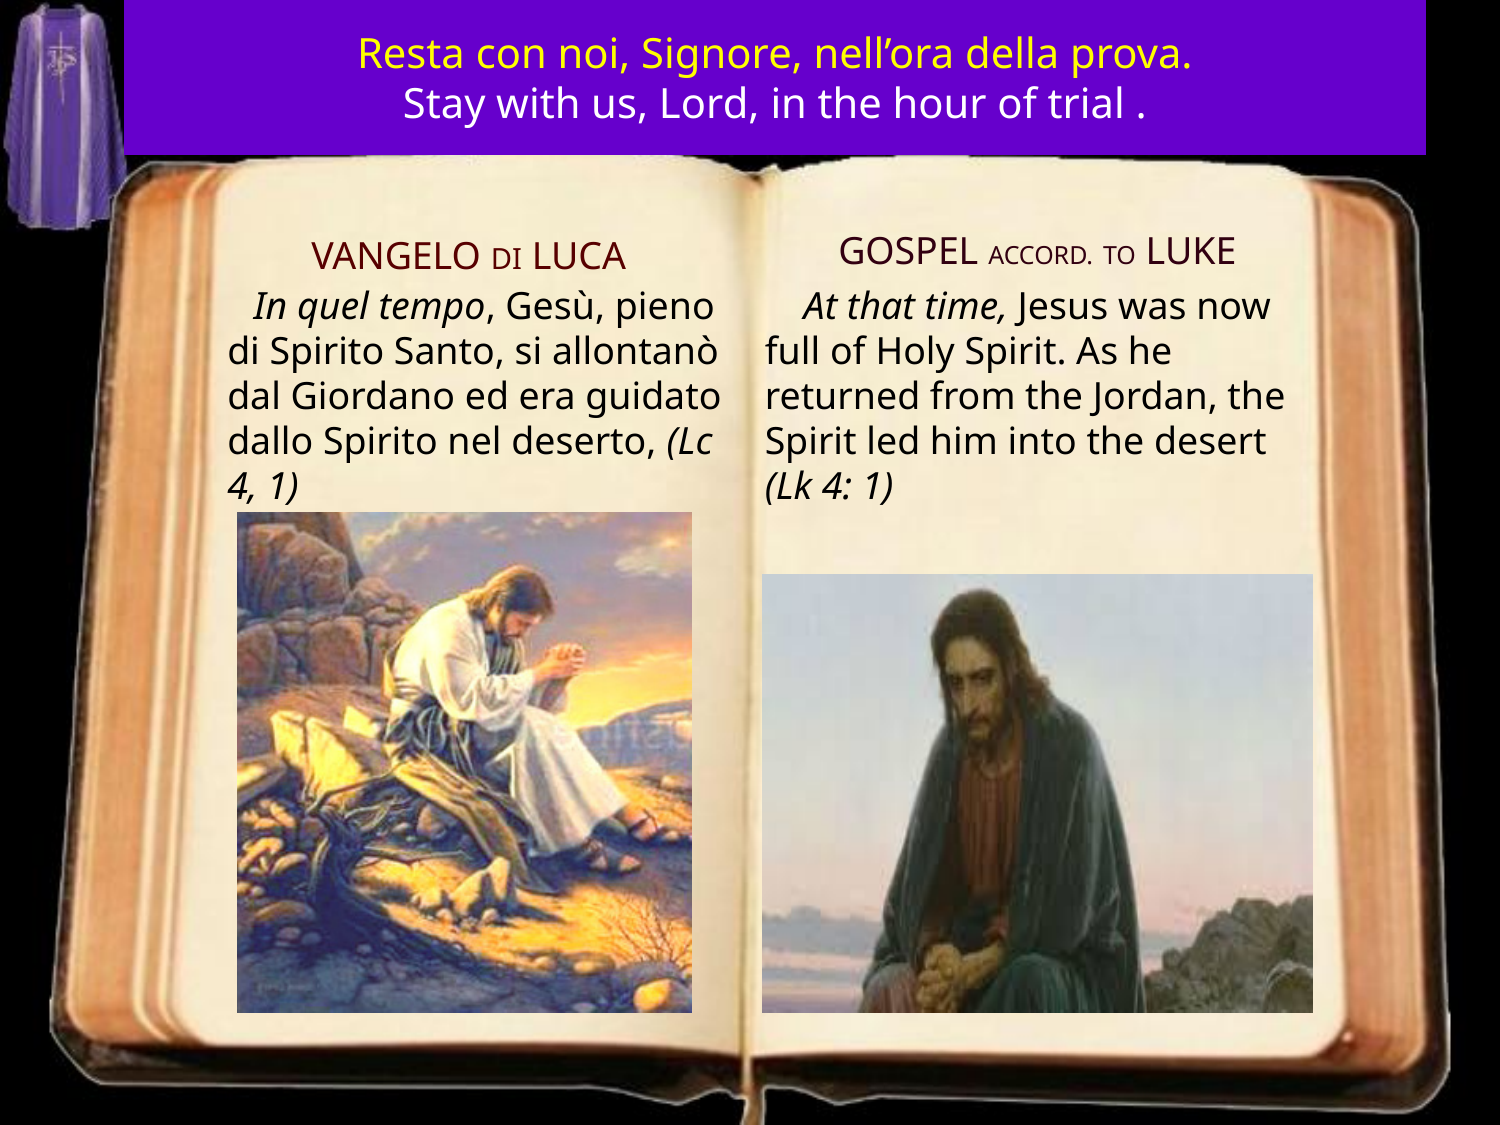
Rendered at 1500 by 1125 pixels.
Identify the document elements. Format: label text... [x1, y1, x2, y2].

text_box At that time, Jesus was now full of Holy Spirit. As he returned from the Jordan, the Spirit led him into the desert (Lk 4: 1) [749, 274, 1338, 515]
title GOSPEL ACCORD. TO LUKE [738, 224, 1363, 275]
text_box In quel tempo, Gesù, pieno di Spirito Santo, si allontanò dal Giordano ed era guidato dallo Spirito nel deserto, (Lc 4, 1) [212, 274, 749, 515]
text_box Resta con noi, Signore, nell’ora della prova. Stay with us, Lord, in the hour of trial . [125, 0, 1425, 155]
picture [0, 0, 1500, 1125]
text_box VANGELO DI LUCA [199, 224, 738, 285]
